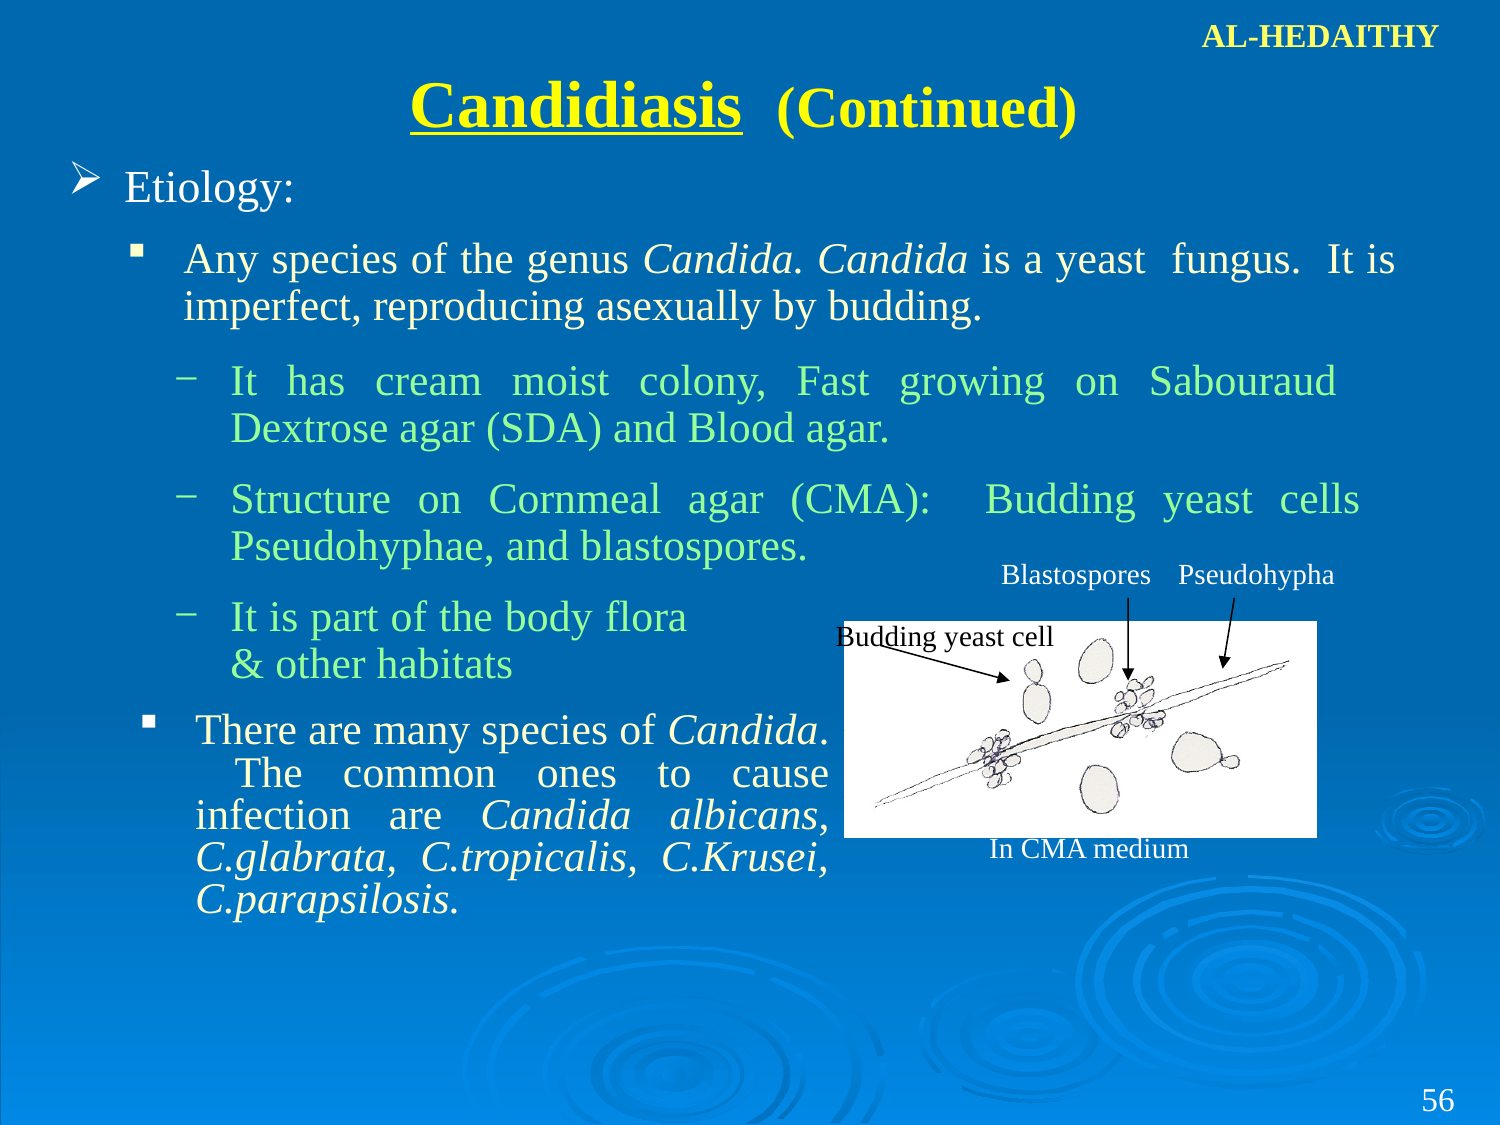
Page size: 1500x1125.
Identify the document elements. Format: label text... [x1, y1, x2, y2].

text_box 56 [1370, 1070, 1500, 1125]
text_box Blastospores [986, 547, 1163, 598]
text_box It is part of the body flora & other habitats [159, 586, 703, 696]
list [843, 621, 1318, 838]
text_box Budding yeast cell [820, 609, 1093, 660]
text_box Structure on Cornmeal agar (CMA): Budding yeast cells Pseudohyphae, and blastospores. [159, 467, 1376, 578]
text_box It has cream moist colony, Fast growing on Sabouraud Dextrose agar (SDA) and Blood agar. [159, 349, 1353, 460]
text_box AL-HEDAITHY [1186, 7, 1471, 62]
text_box Candidiasis (Continued) [159, 53, 1329, 148]
text_box There are many species of Candida. The common ones to cause infection are Candida albicans, C.glabrata, C.tropicalis, C.Krusei, C.parapsilosis. [123, 704, 845, 929]
text_box Any species of the genus Candida. Candida is a yeast fungus. It is imperfect, reproducing asexually by budding. [112, 228, 1412, 338]
text_box Etiology: [53, 148, 1329, 219]
text_box In CMA medium [974, 846, 1235, 873]
text_box Pseudohypha [1163, 547, 1353, 598]
